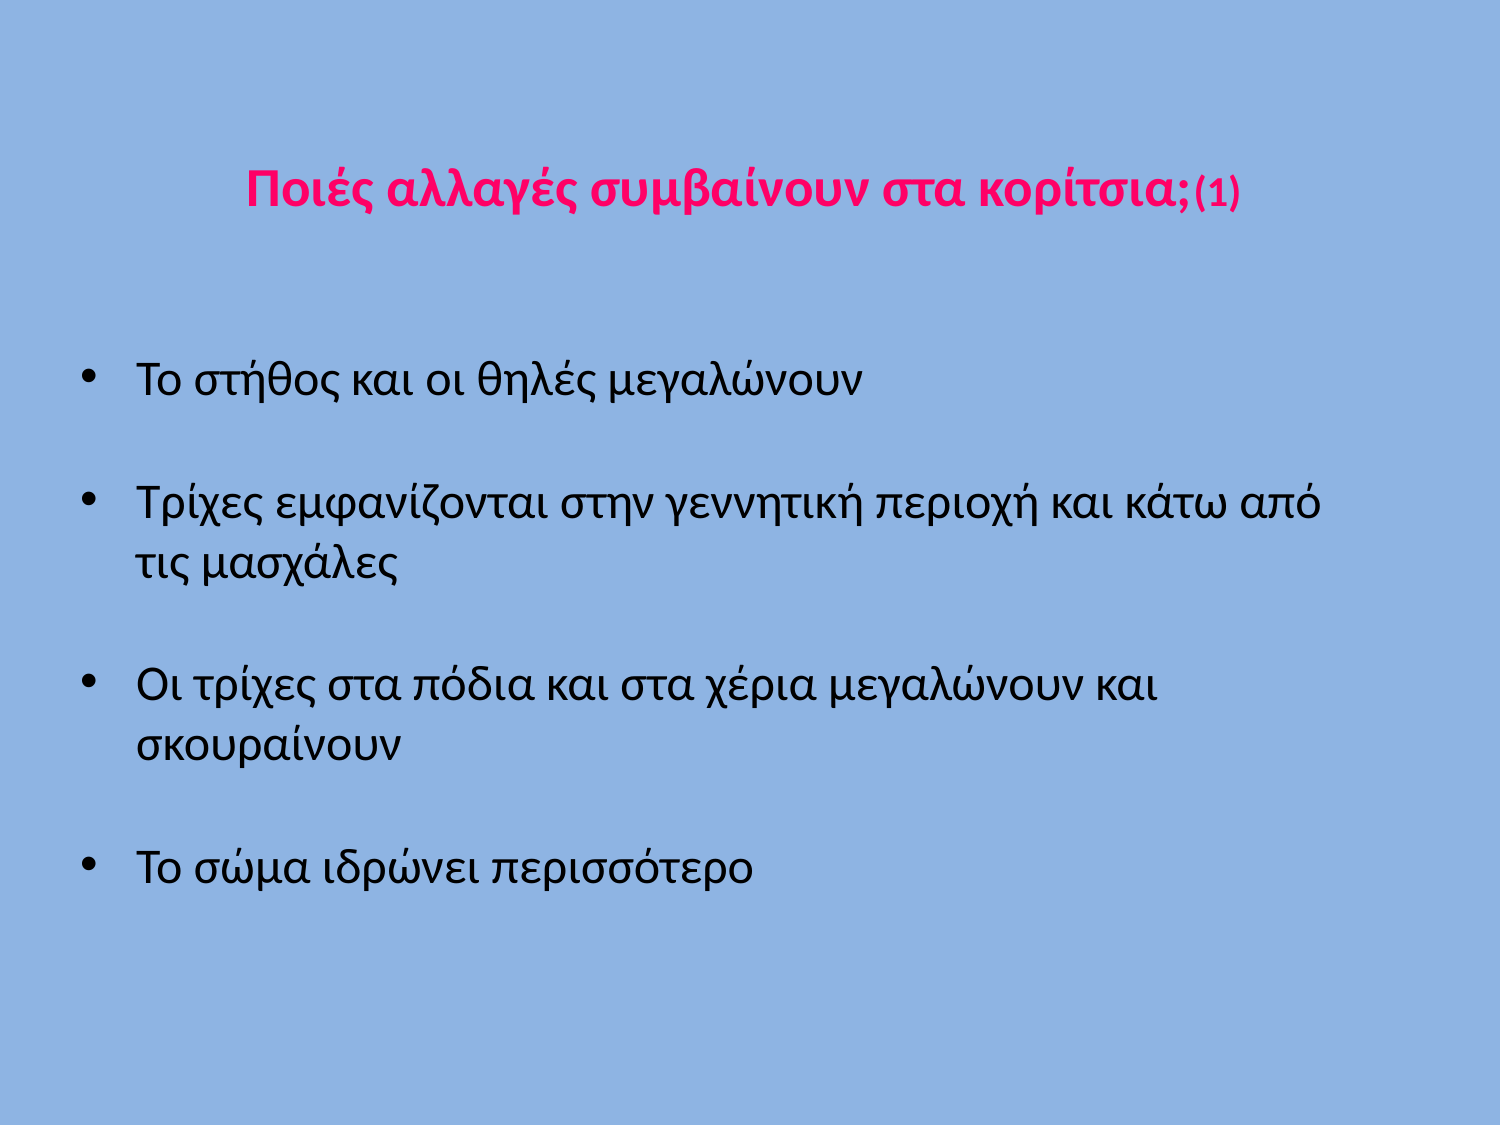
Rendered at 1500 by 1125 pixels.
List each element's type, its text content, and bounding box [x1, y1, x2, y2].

list Το στήθος και οι θηλές μεγαλώνουν Τρίχες εμφανίζονται στην γεννητική περιοχή και κάτω από τις μασχάλες Οι τρίχες στα πόδια και στα χέρια μεγαλώνουν και σκουραίνουν Το σώμα ιδρώνει περισσότερο [64, 338, 1377, 988]
title Ποιές αλλαγές συμβαίνουν στα κορίτσια;(1) [29, 78, 1459, 291]
